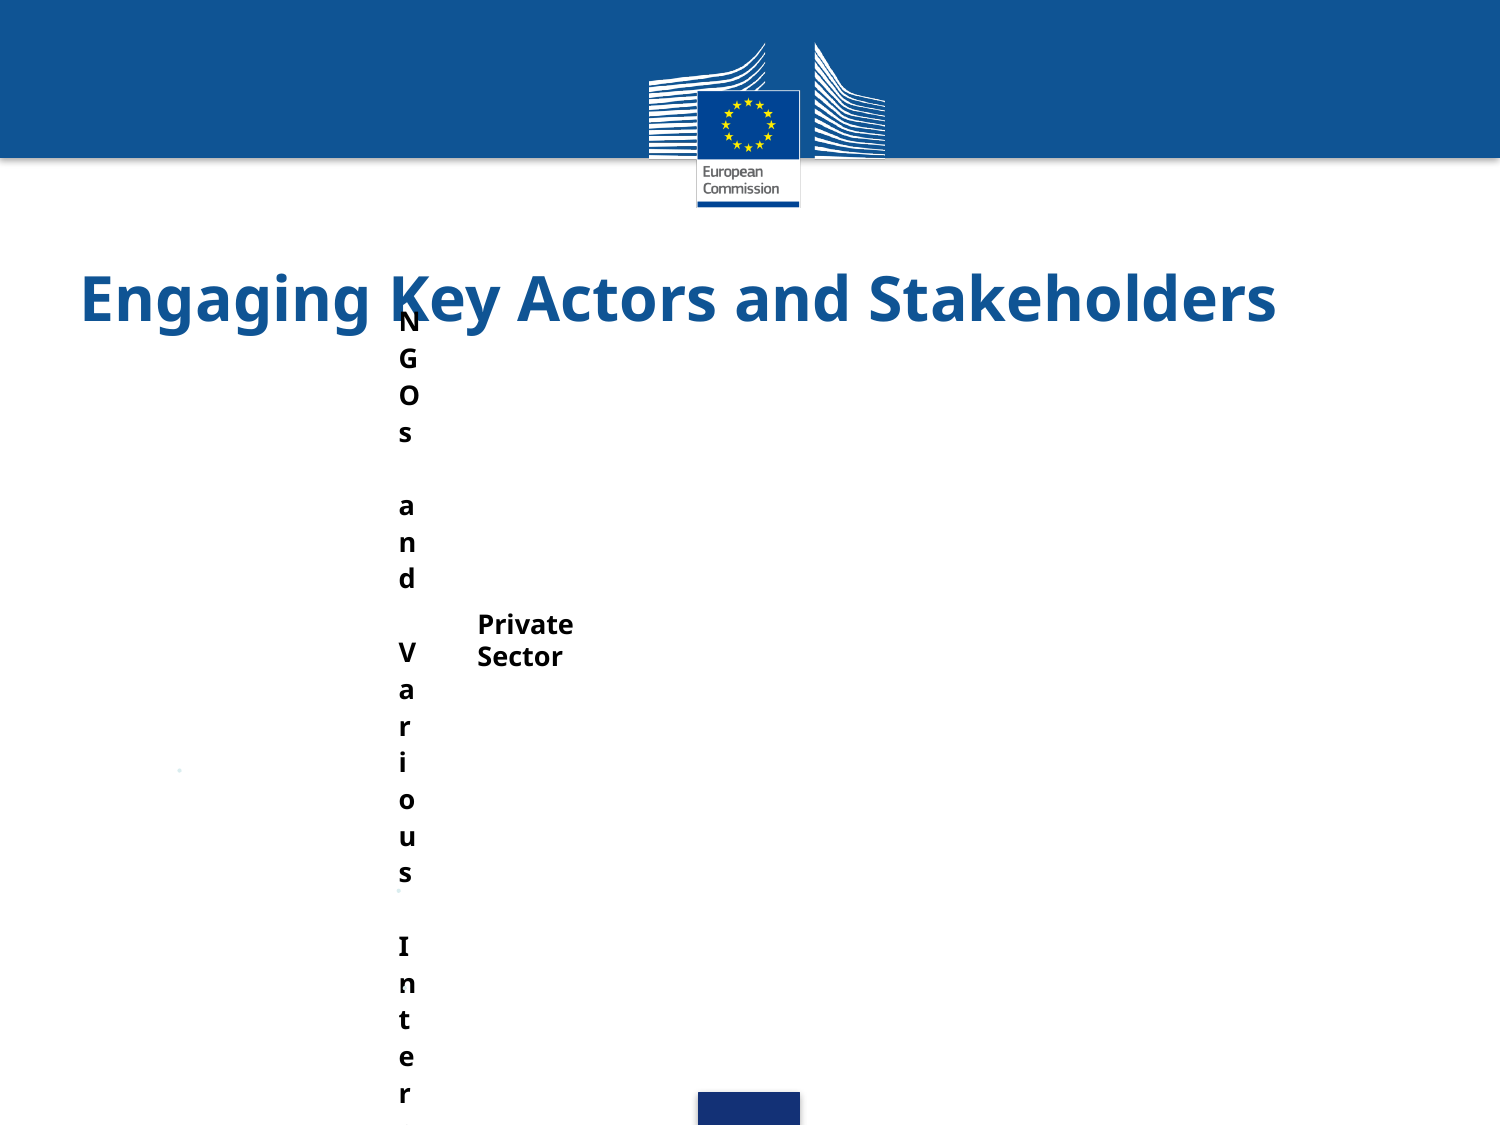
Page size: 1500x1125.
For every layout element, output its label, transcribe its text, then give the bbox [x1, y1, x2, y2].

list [179, 408, 1500, 988]
picture [649, 42, 885, 208]
title Engaging Key Actors and Stakeholders [64, 219, 1415, 374]
